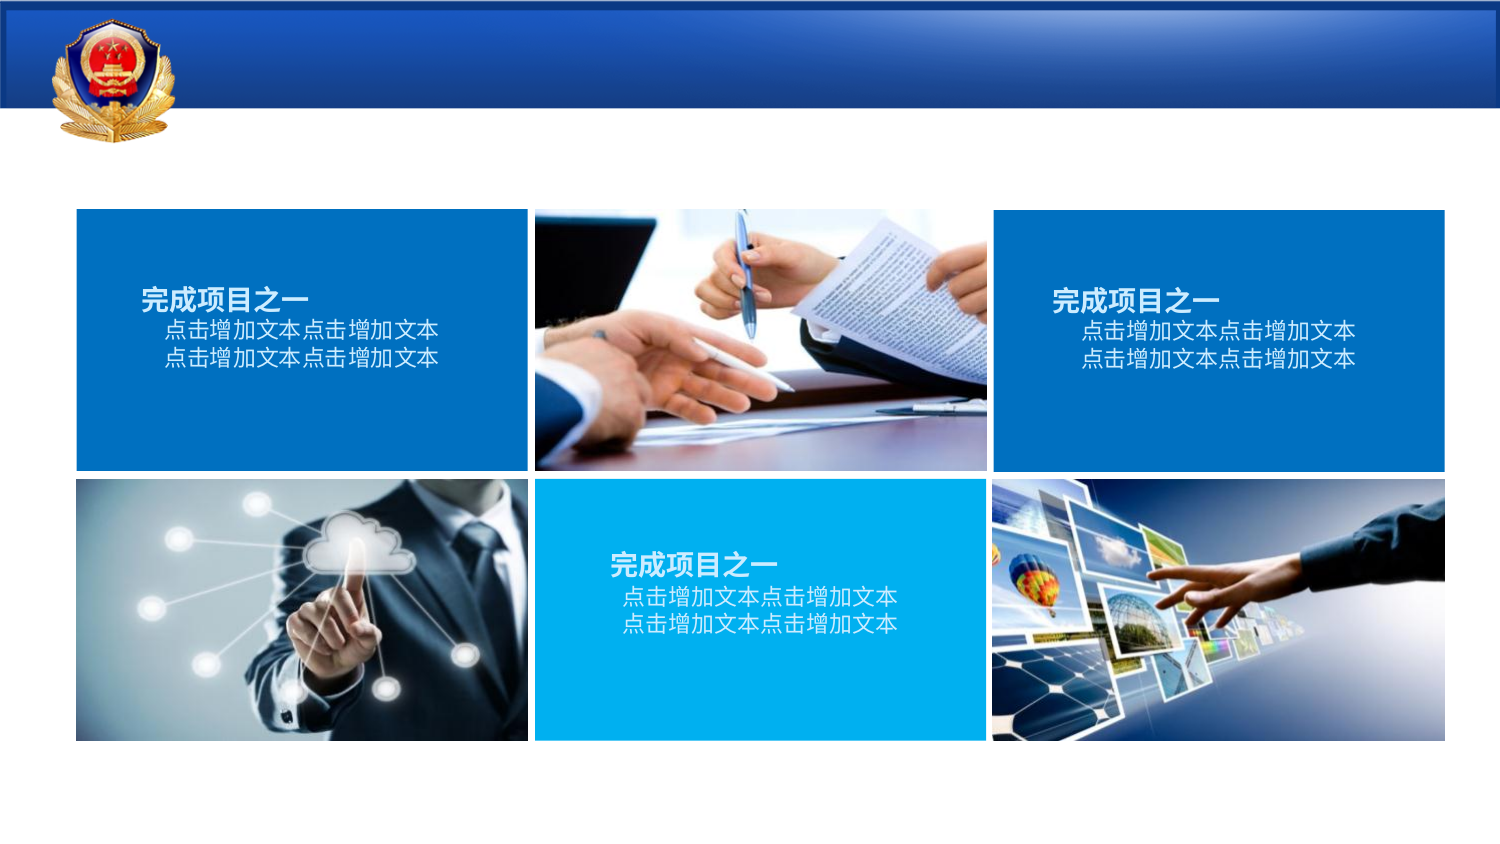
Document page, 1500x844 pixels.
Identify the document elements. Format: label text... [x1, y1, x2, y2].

picture [992, 479, 1445, 741]
text_box 完成项目之一 点击增加文本点击增加文本 点击增加文本点击增加文本 [76, 208, 529, 472]
picture [535, 209, 987, 471]
text_box 完成项目之一 点击增加文本点击增加文本 点击增加文本点击增加文本 [993, 209, 1446, 473]
picture [76, 479, 528, 741]
picture [0, 0, 1500, 144]
text_box 完成项目之一 点击增加文本点击增加文本 点击增加文本点击增加文本 [534, 478, 987, 742]
